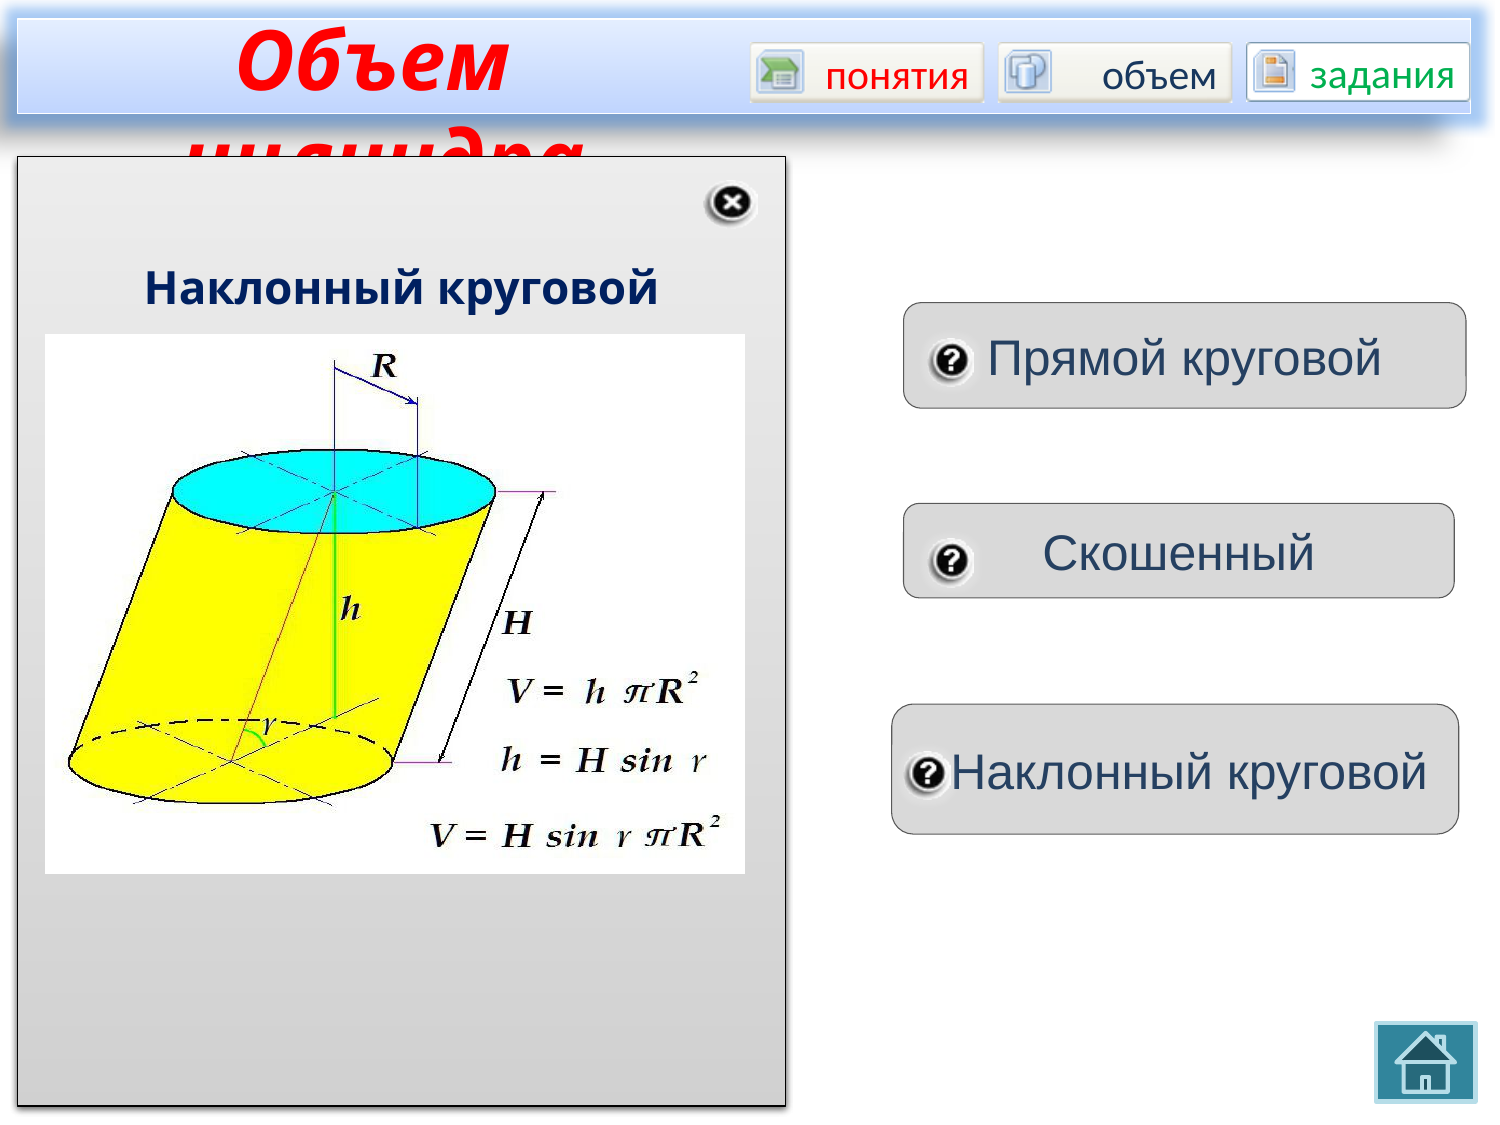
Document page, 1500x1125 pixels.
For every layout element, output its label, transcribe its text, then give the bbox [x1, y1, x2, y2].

text_box понятия [748, 41, 986, 104]
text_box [891, 703, 1459, 835]
text_box [737, 18, 1471, 114]
text_box Объем цилиндра [29, 0, 737, 153]
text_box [903, 503, 1455, 599]
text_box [903, 302, 1467, 409]
text_box [1374, 1021, 1478, 1104]
text_box [17, 18, 29, 114]
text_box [17, 156, 786, 1107]
text_box объем [996, 41, 1234, 104]
text_box задания [1244, 41, 1473, 104]
